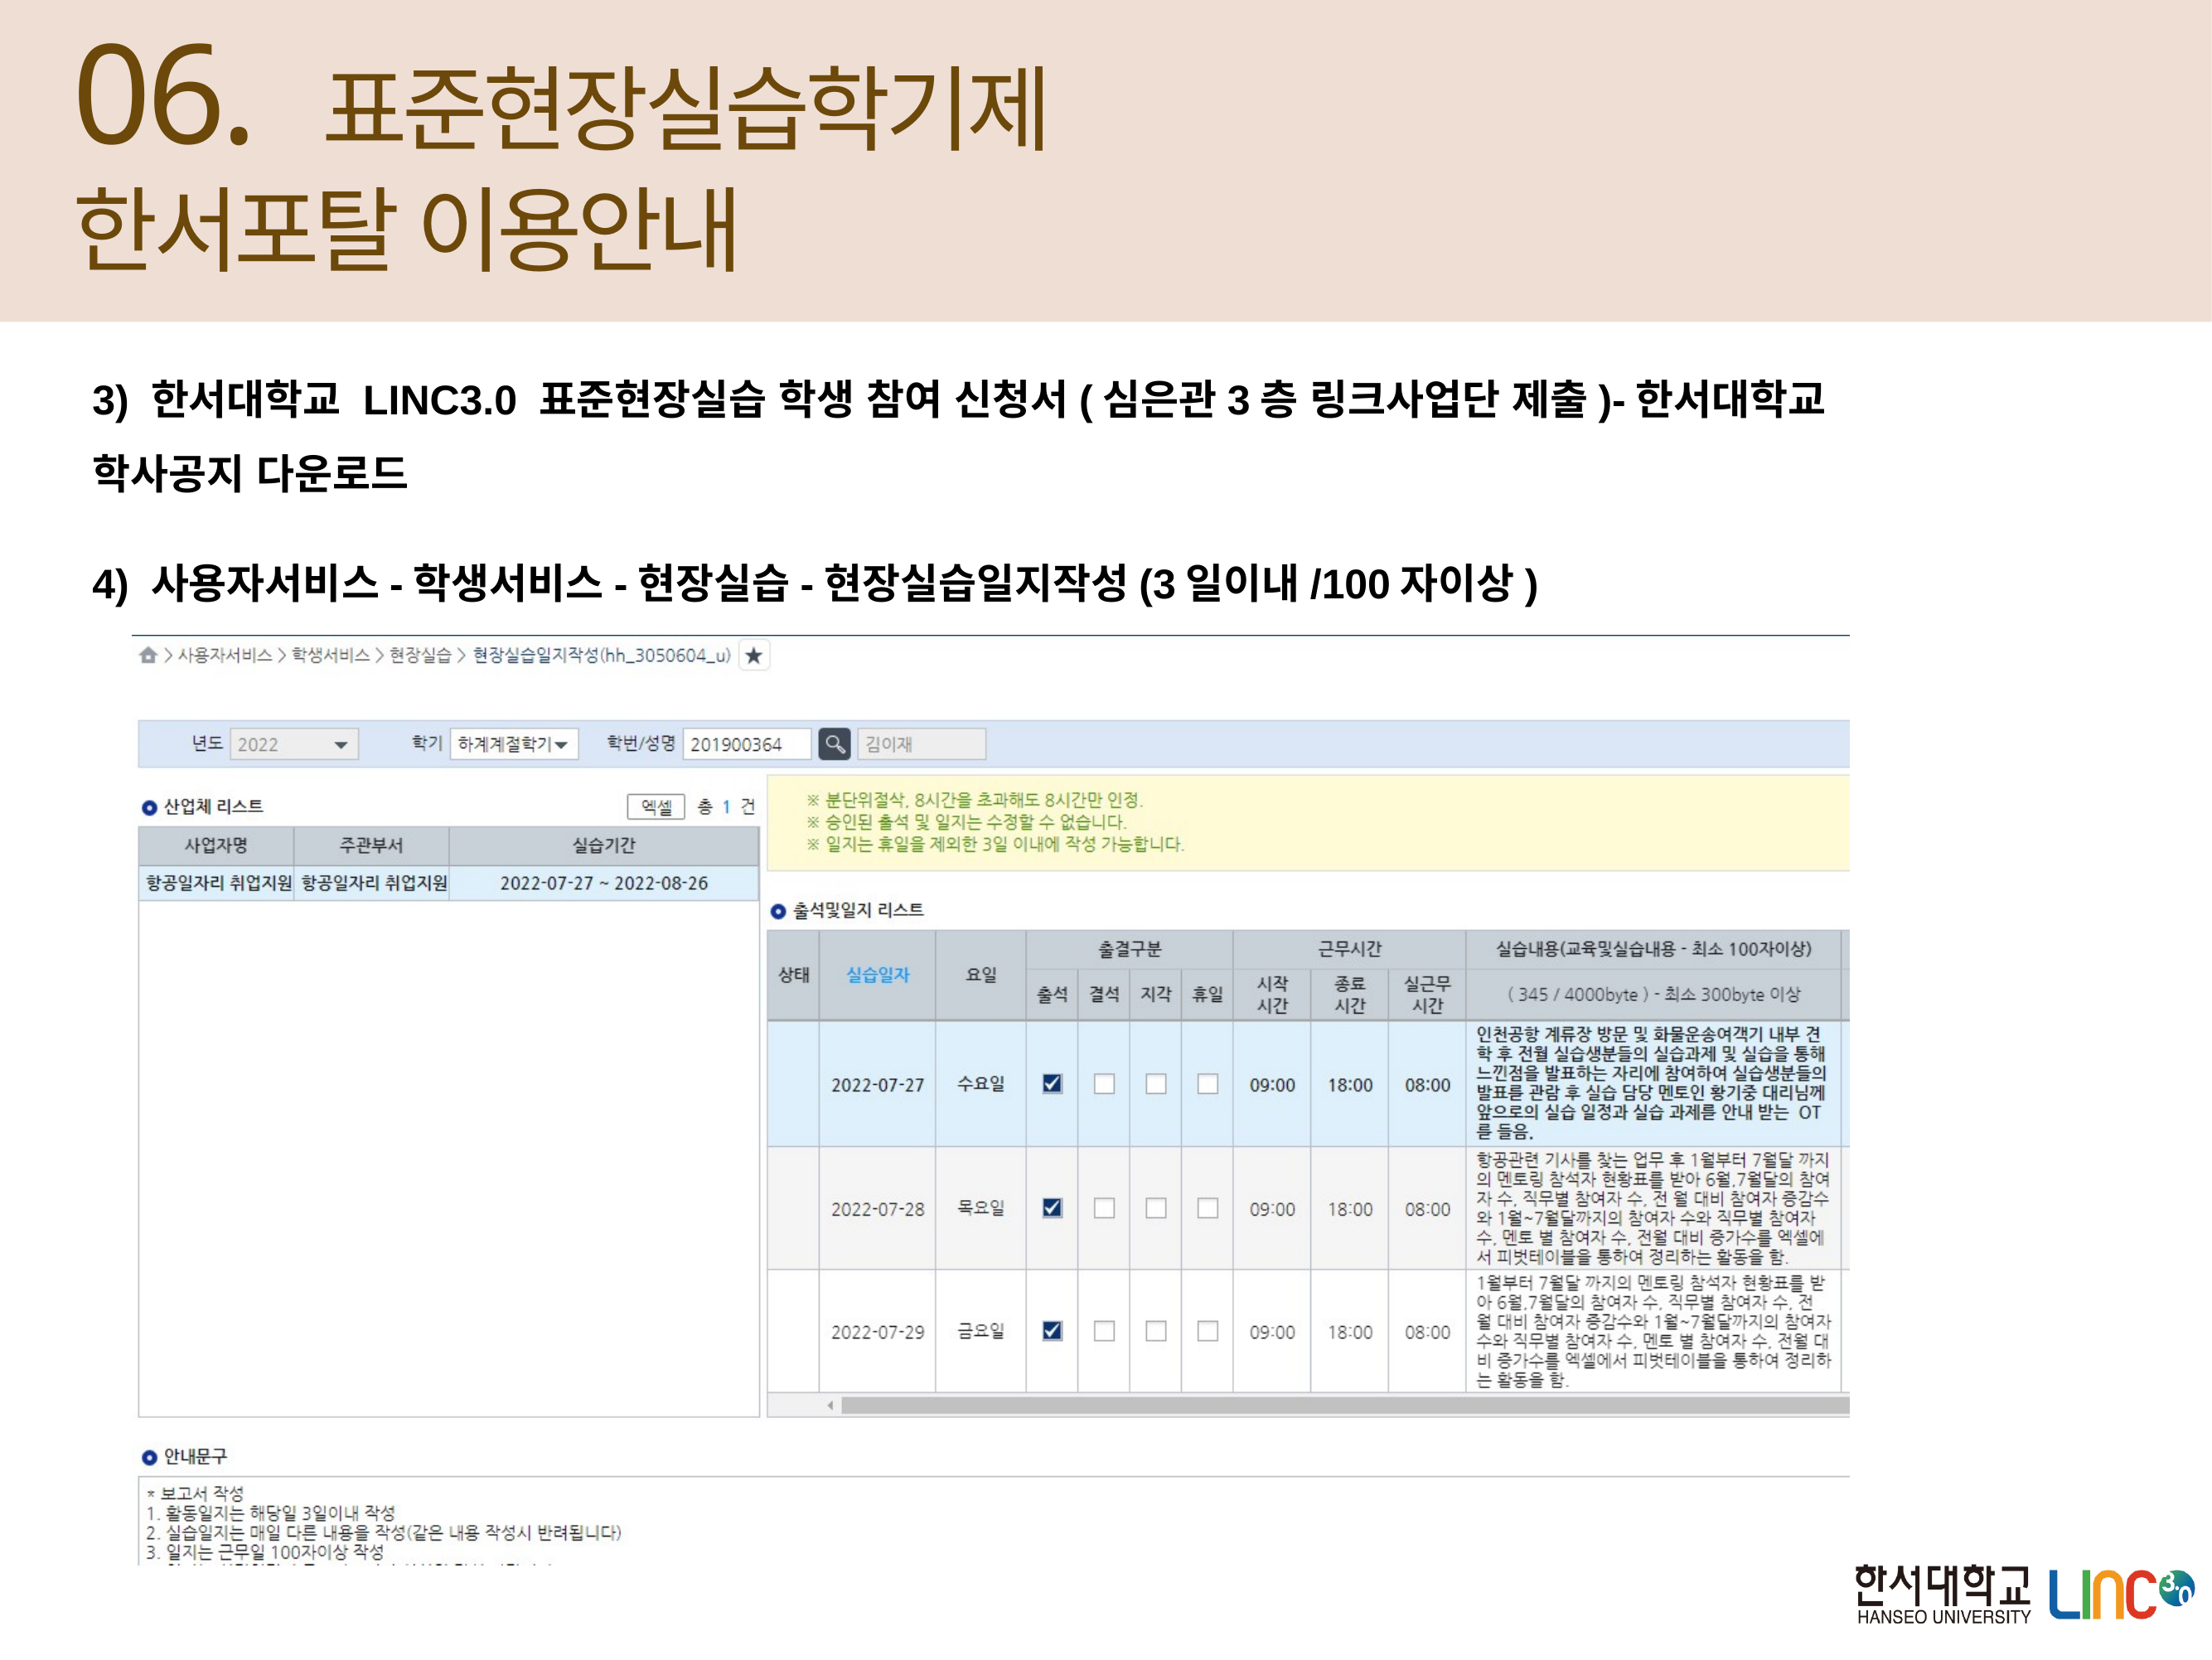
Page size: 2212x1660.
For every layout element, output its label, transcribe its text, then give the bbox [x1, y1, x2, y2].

text_box 06. 표준현장실습학기제 한서포탈 이용안내 [61, 0, 1251, 290]
text_box 4) 사용자서비스-학생서비스-현장실습-현장실습일지작성(3일이내/100자이상) [80, 526, 2080, 614]
text_box [0, 0, 2212, 324]
text_box 3) 한서대학교 LINC3.0 표준현장실습 학생 참여 신청서(심은관3층 링크사업단 제출)-한서대학교 학사공지 다운로드 [80, 342, 1850, 505]
picture [132, 635, 2205, 1638]
